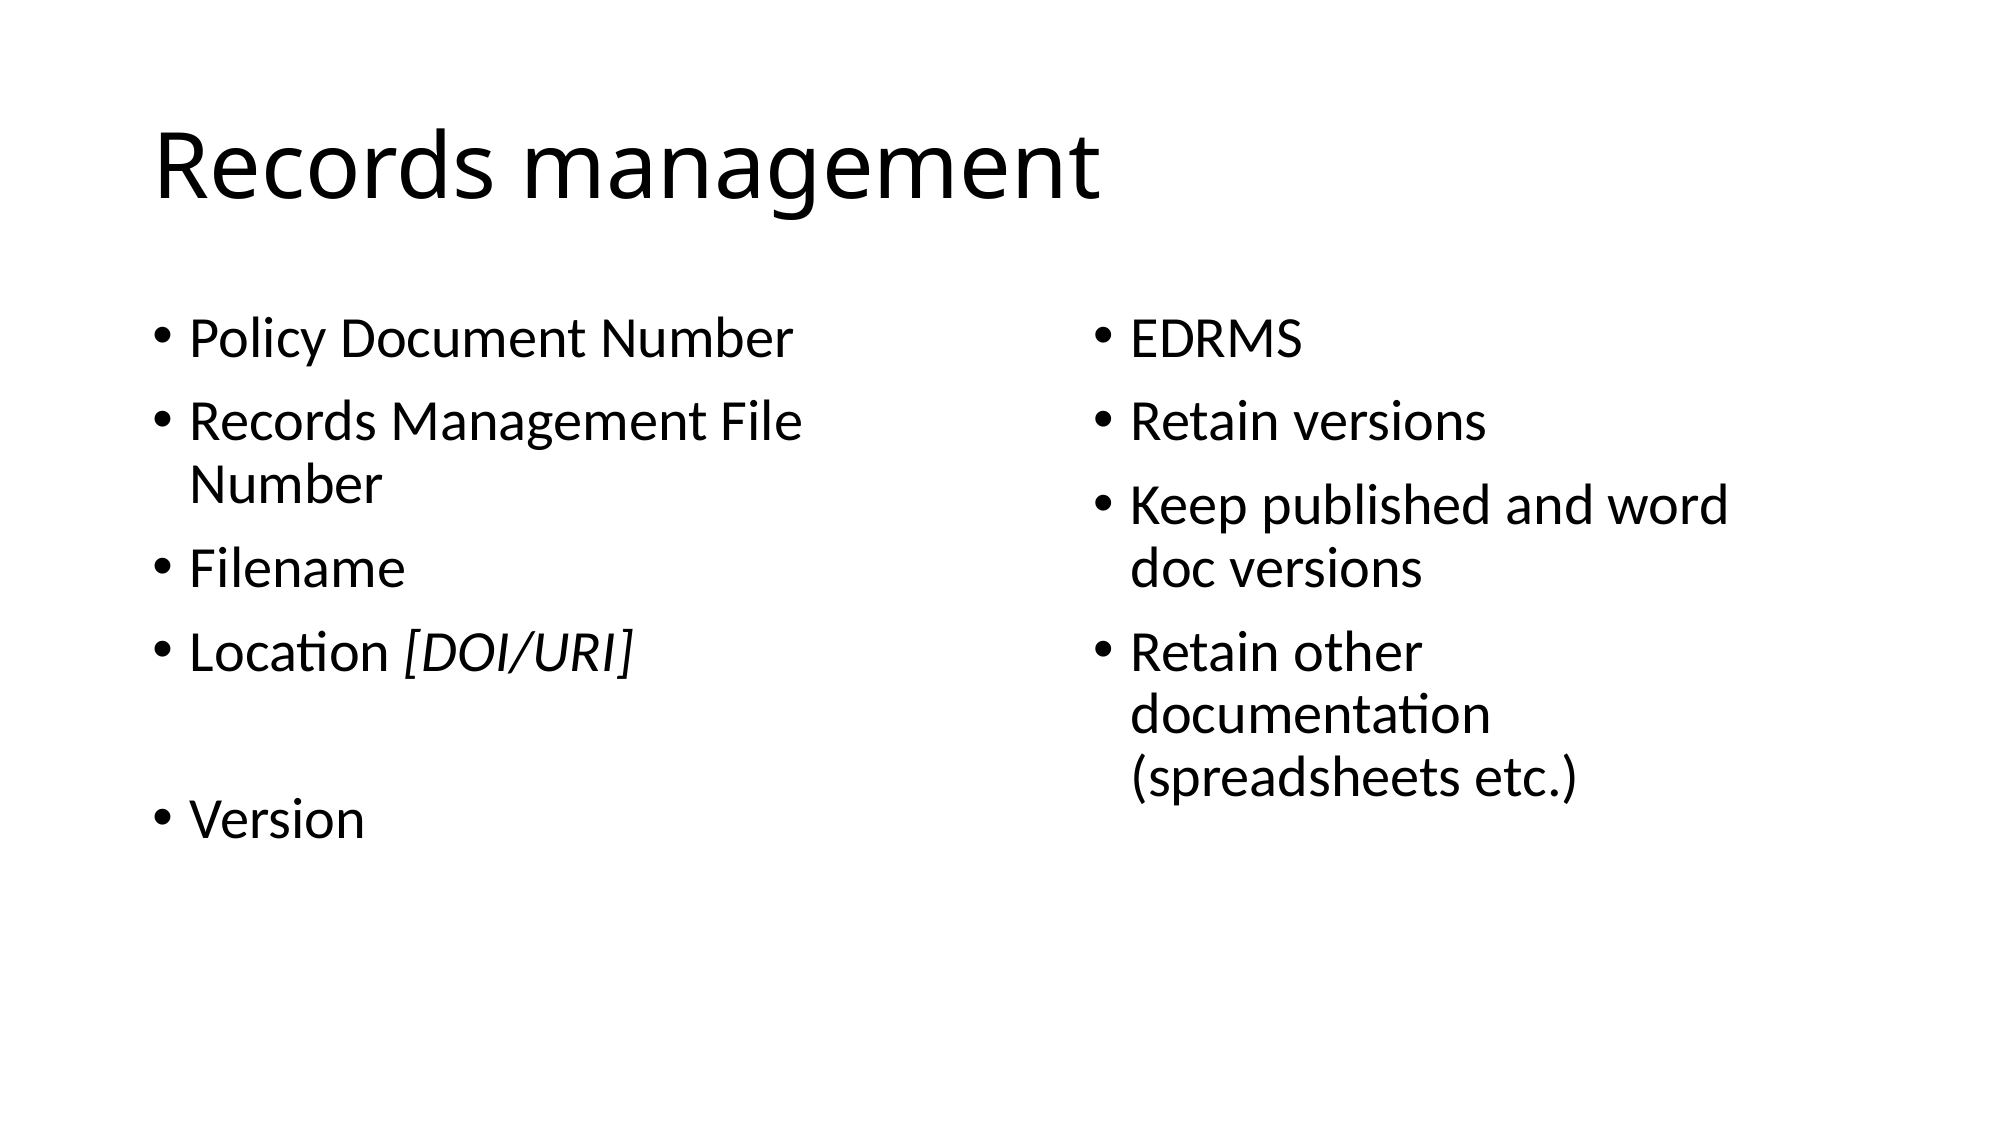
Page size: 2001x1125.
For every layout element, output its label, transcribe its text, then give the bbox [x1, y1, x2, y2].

title Records management [137, 59, 1863, 278]
list Policy Document Number Records Management File Number Filename Location [DOI/URI] Version [137, 299, 835, 1014]
text_box EDRMS Retain versions Keep published and word doc versions Retain other documentation (spreadsheets etc.) [1078, 299, 1775, 1014]
